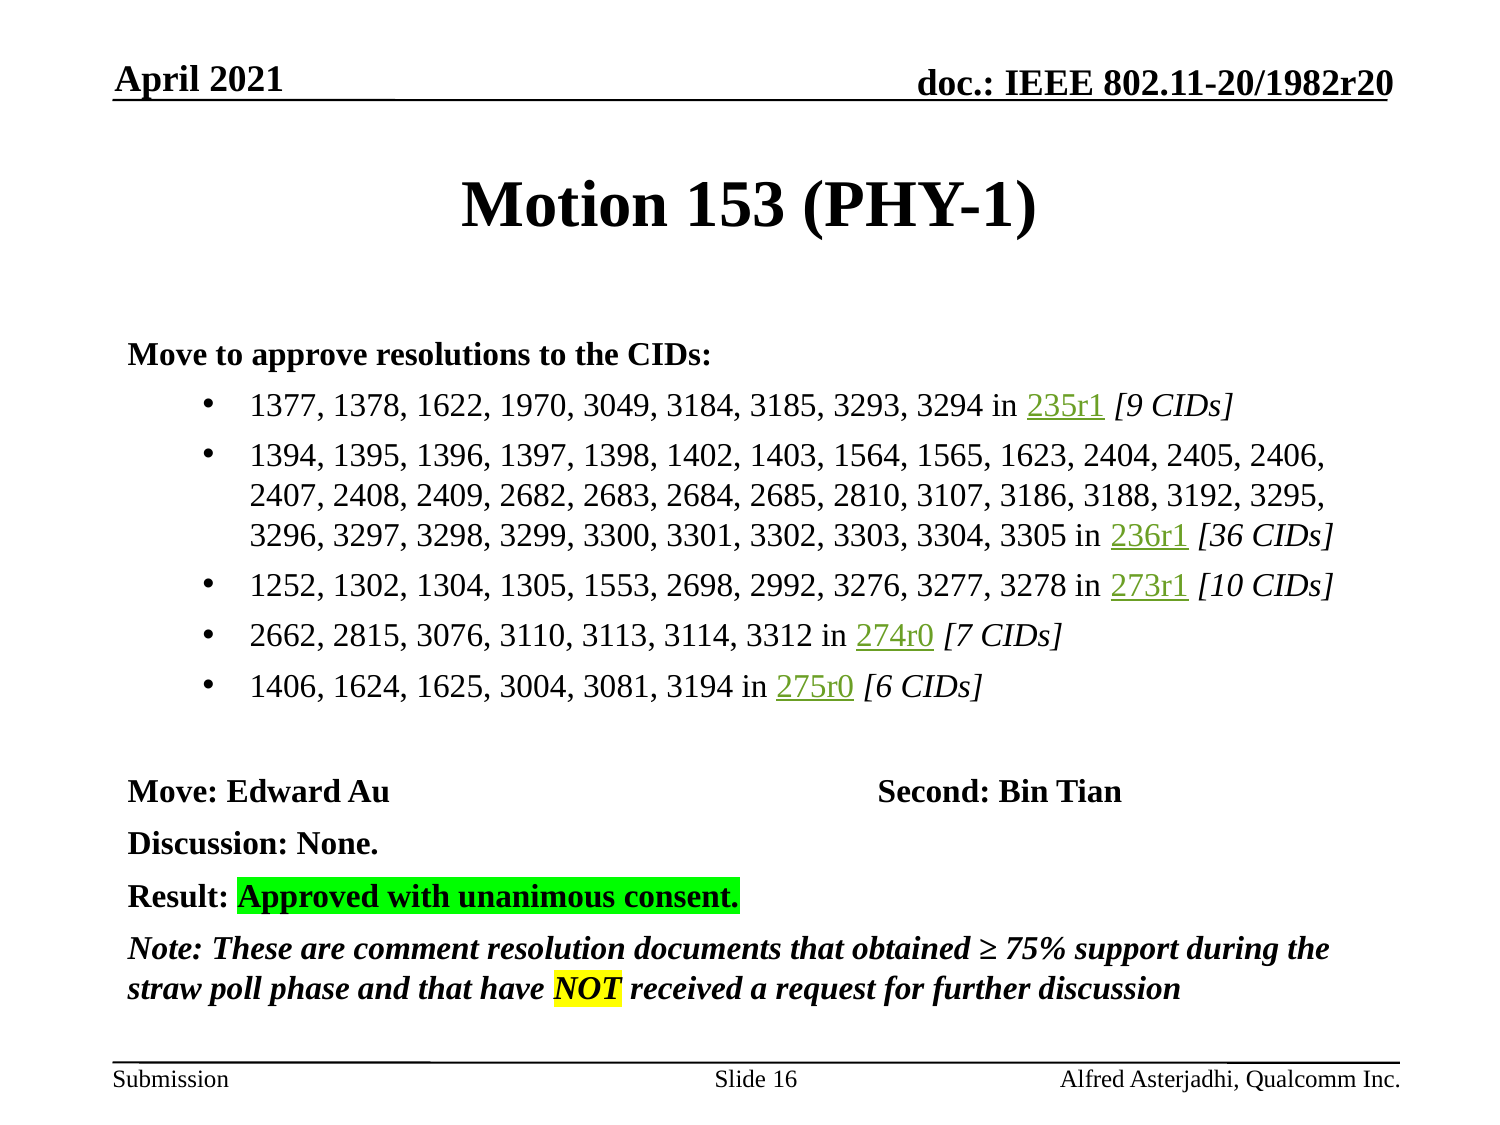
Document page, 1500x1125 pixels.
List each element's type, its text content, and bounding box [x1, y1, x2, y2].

title Motion 153 (PHY-1) [112, 112, 1388, 288]
slide_number Slide 16 [712, 1061, 800, 1123]
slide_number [114, 54, 423, 100]
footer Alfred Asterjadhi, Qualcomm Inc. [878, 1061, 1402, 1093]
list Move to approve resolutions to the CIDs: 1377, 1378, 1622, 1970, 3049, 3184, 3185, 3293, 3294 in 235r1 [9 CIDs] 1394, 1395, 1396, 1397, 1398, 1402, 1403, 1564, 1565, 1623, 2404, 2405, 2406, 2407, 2408, 2409, 2682, 2683, 2684, 2685, 2810, 3107, 3186, 3188, 3192, 3295, 3296, 3297, 3298, 3299, 3300, 3301, 3302, 3303, 3304, 3305 in 236r1 [36 CIDs] 1252, 1302, 1304, 1305, 1553, 2698, 2992, 3276, 3277, 3278 in 273r1 [10 CIDs] 2662, 2815, 3076, 3110, 3113, 3114, 3312 in 274r0 [7 CIDs] 1406, 1624, 1625, 3004, 3081, 3194 in 275r0 [6 CIDs] Move: Edward Au Second: Bin Tian Discussion: None. Result: Approved with unanimous consent. Note: These are comment resolution documents that obtained ≥ 75% support during the straw poll phase and that have NOT received a request for further discussion [112, 324, 1388, 1063]
